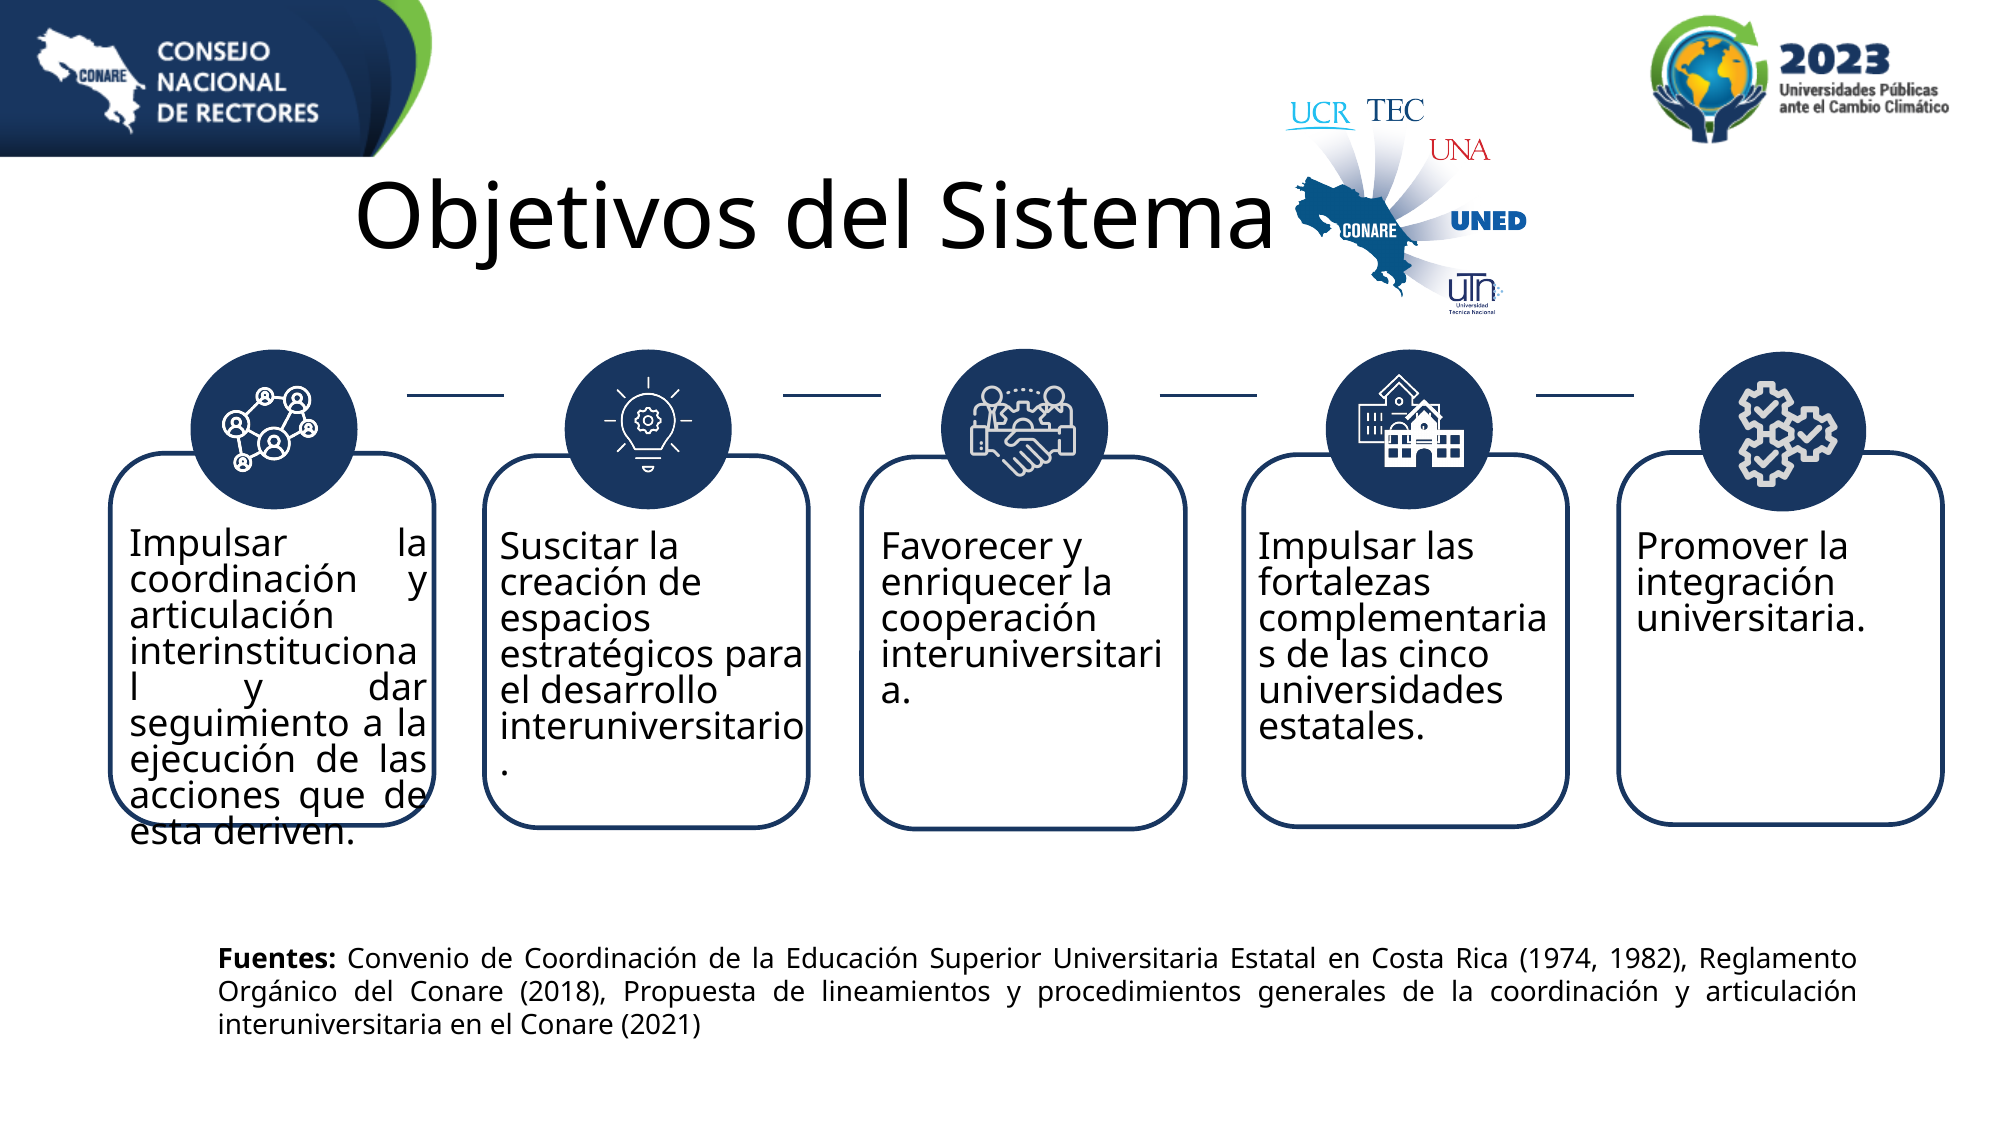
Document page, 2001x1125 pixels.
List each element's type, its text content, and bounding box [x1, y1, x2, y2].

text_box [65, 162, 1970, 1051]
picture [0, 0, 1999, 1125]
title Objetivos del Sistema [232, 148, 1250, 275]
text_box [109, 348, 1943, 1019]
